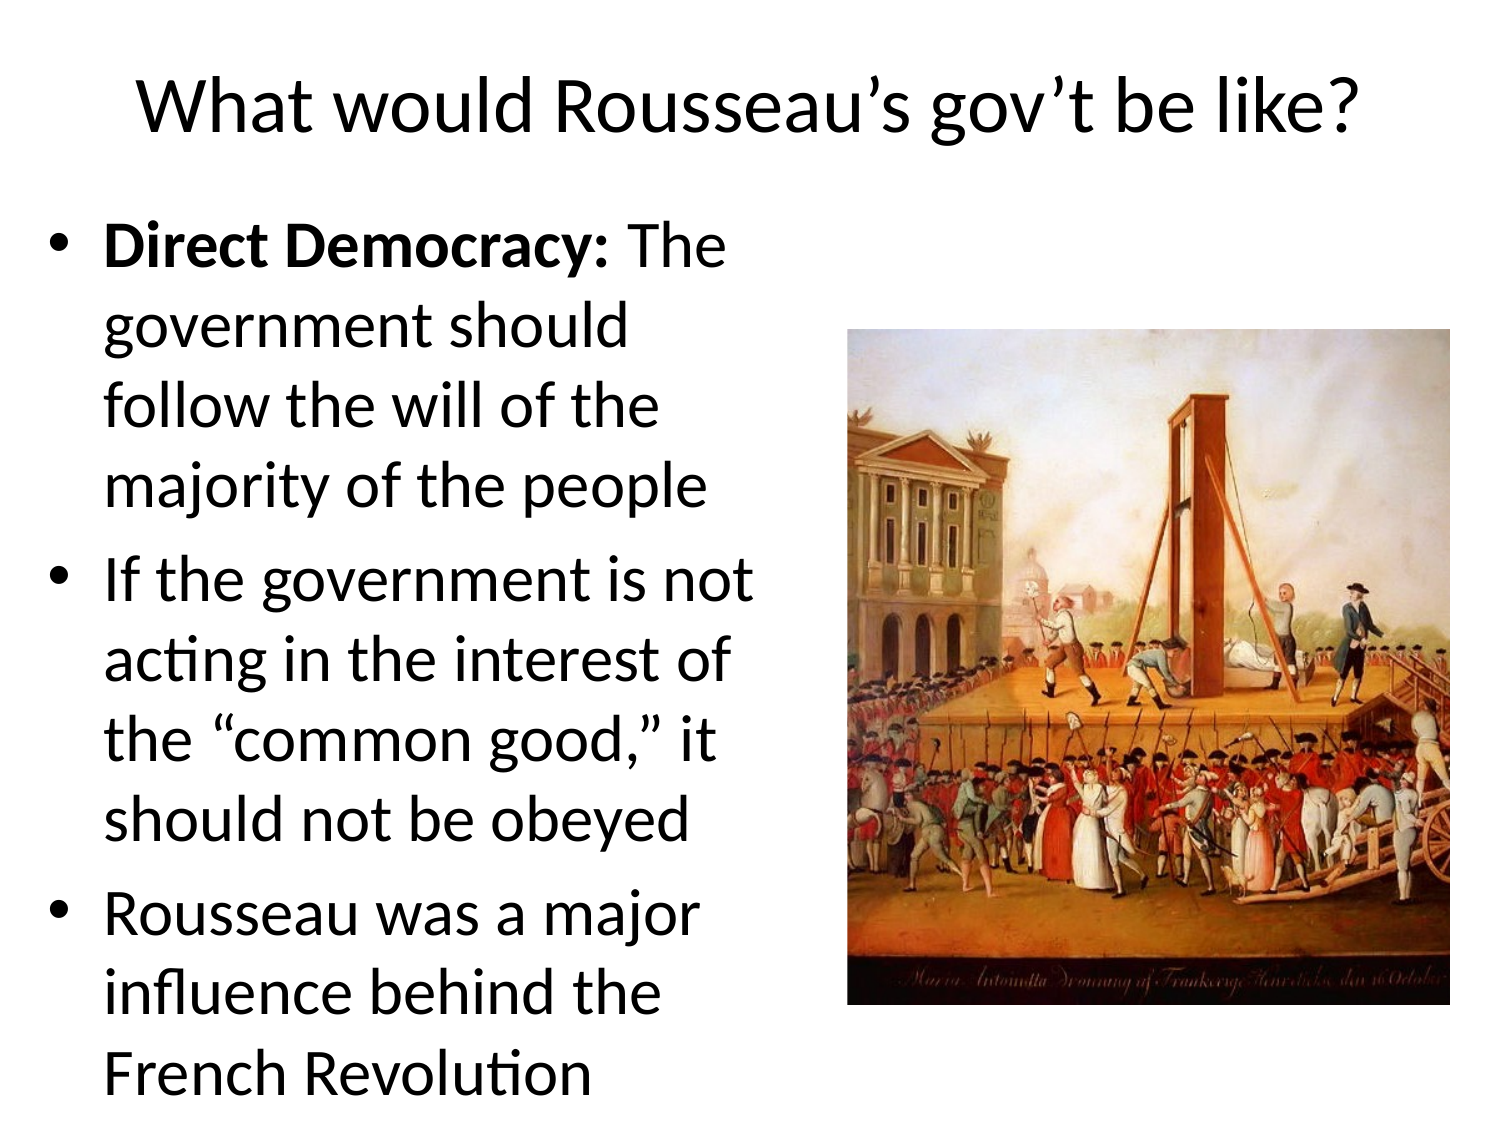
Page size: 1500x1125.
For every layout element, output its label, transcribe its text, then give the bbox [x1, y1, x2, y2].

list Direct Democracy: The government should follow the will of the majority of the people If the government is not acting in the interest of the “common good,” it should not be obeyed Rousseau was a major influence behind the French Revolution [32, 193, 821, 1125]
title What would Rousseau’s gov’t be like? [75, 5, 1425, 194]
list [846, 329, 1451, 1006]
